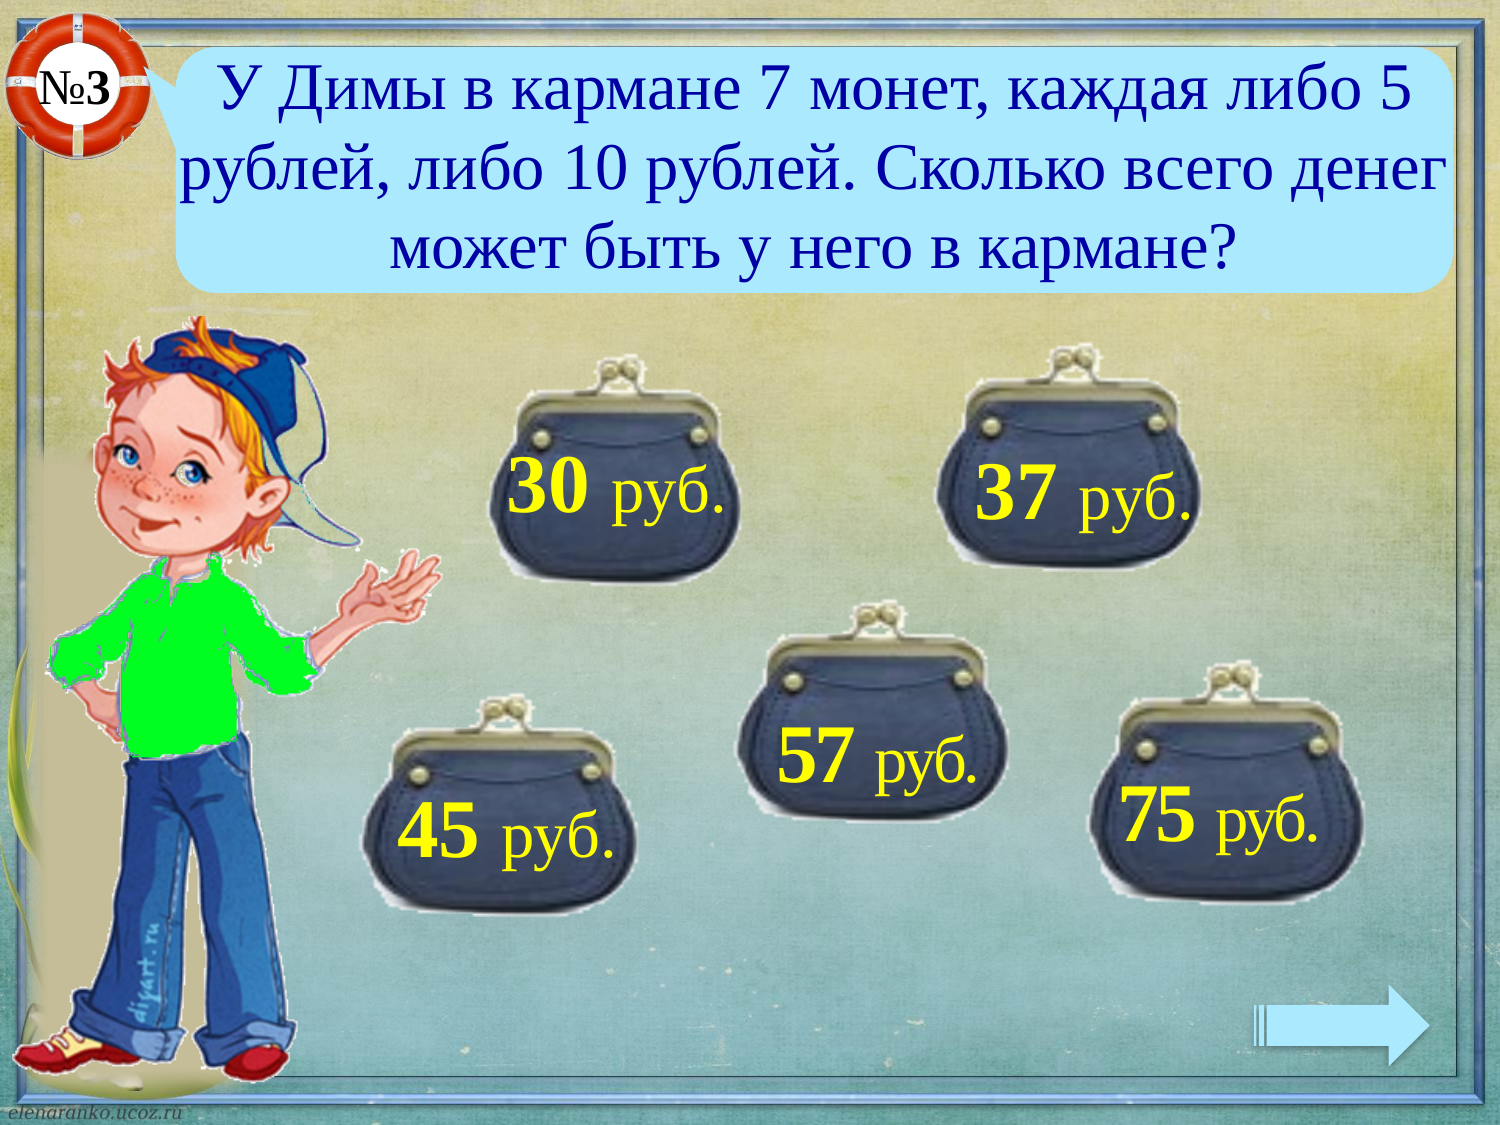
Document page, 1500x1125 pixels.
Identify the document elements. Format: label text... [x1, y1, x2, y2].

text_box [1252, 982, 1432, 1069]
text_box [913, 327, 1231, 617]
text_box У Димы в кармане 7 монет, каждая либо 5 рублей, либо 10 рублей. Сколько всего денег может быть у него в кармане? [164, 35, 1465, 290]
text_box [468, 339, 786, 633]
text_box [196, 290, 1433, 296]
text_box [3, 11, 153, 161]
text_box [714, 585, 1039, 868]
text_box [158, 73, 164, 126]
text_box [339, 679, 669, 962]
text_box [1066, 644, 1395, 955]
picture [0, 0, 1500, 1125]
